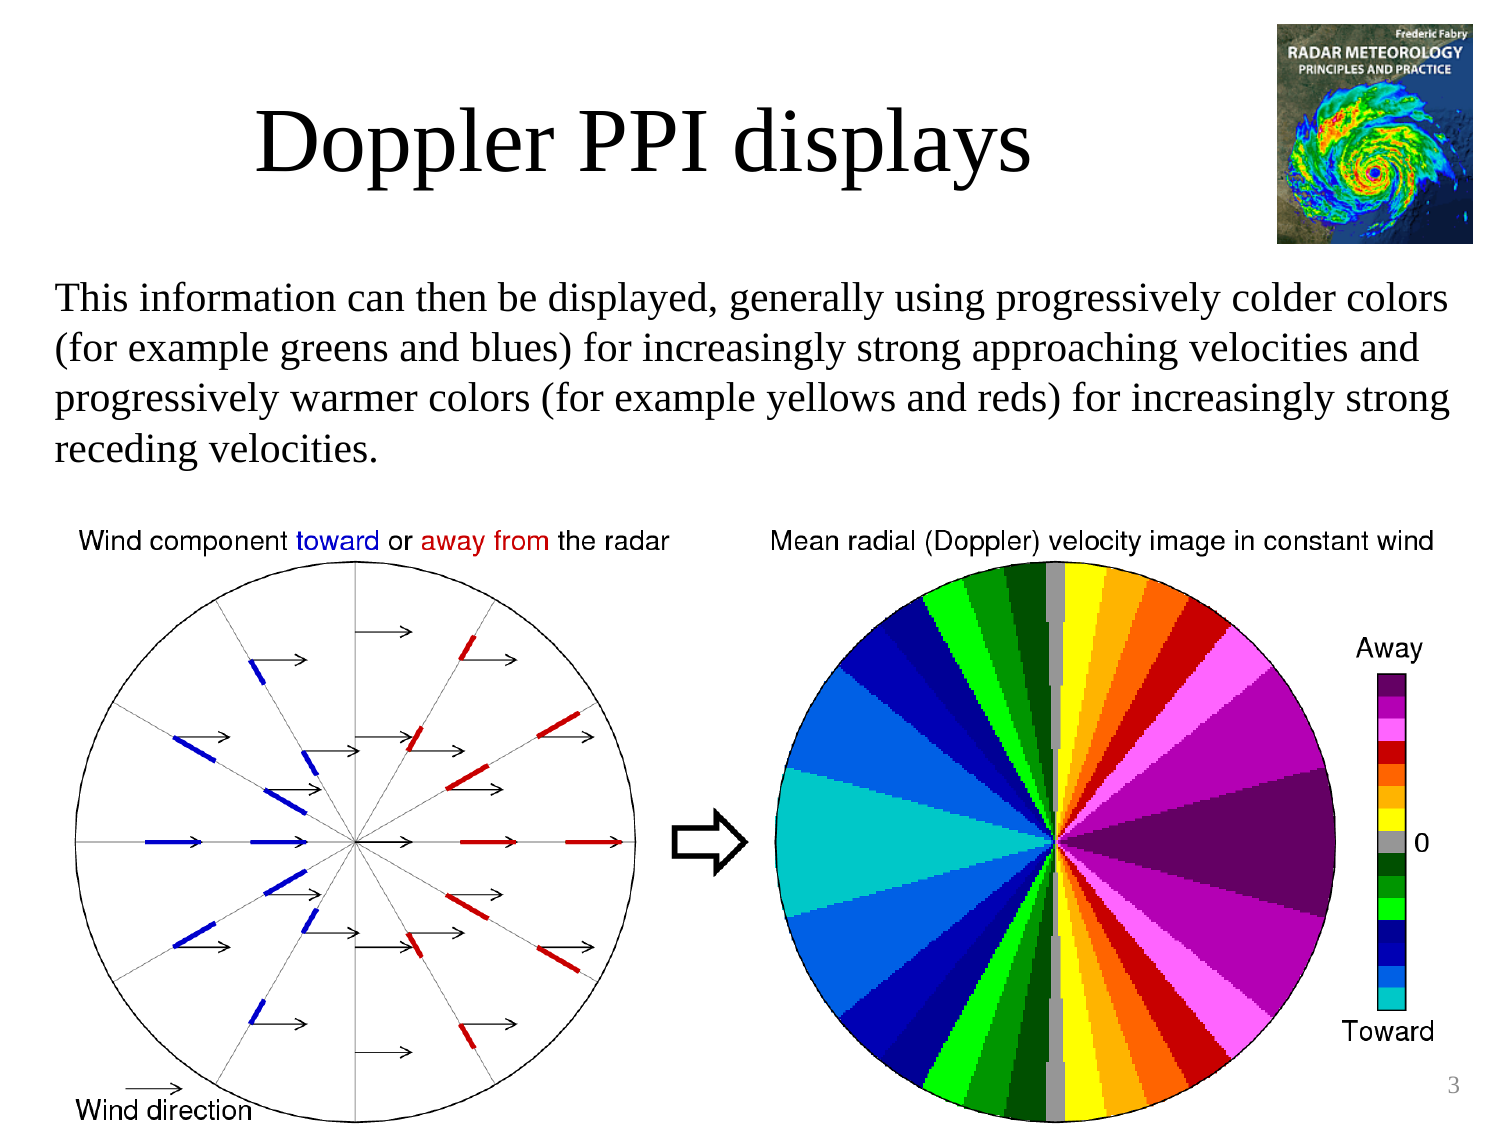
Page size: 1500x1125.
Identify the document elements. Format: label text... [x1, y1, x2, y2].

picture [72, 528, 1437, 1125]
slide_number 3 [1441, 1053, 1475, 1113]
list This information can then be displayed, generally using progressively colder colors (for example greens and blues) for increasingly strong approaching velocities and progressively warmer colors (for example yellows and reds) for increasingly strong receding velocities. [39, 262, 1473, 1054]
picture [1277, 24, 1473, 244]
title Doppler PPI displays [39, 26, 1250, 244]
